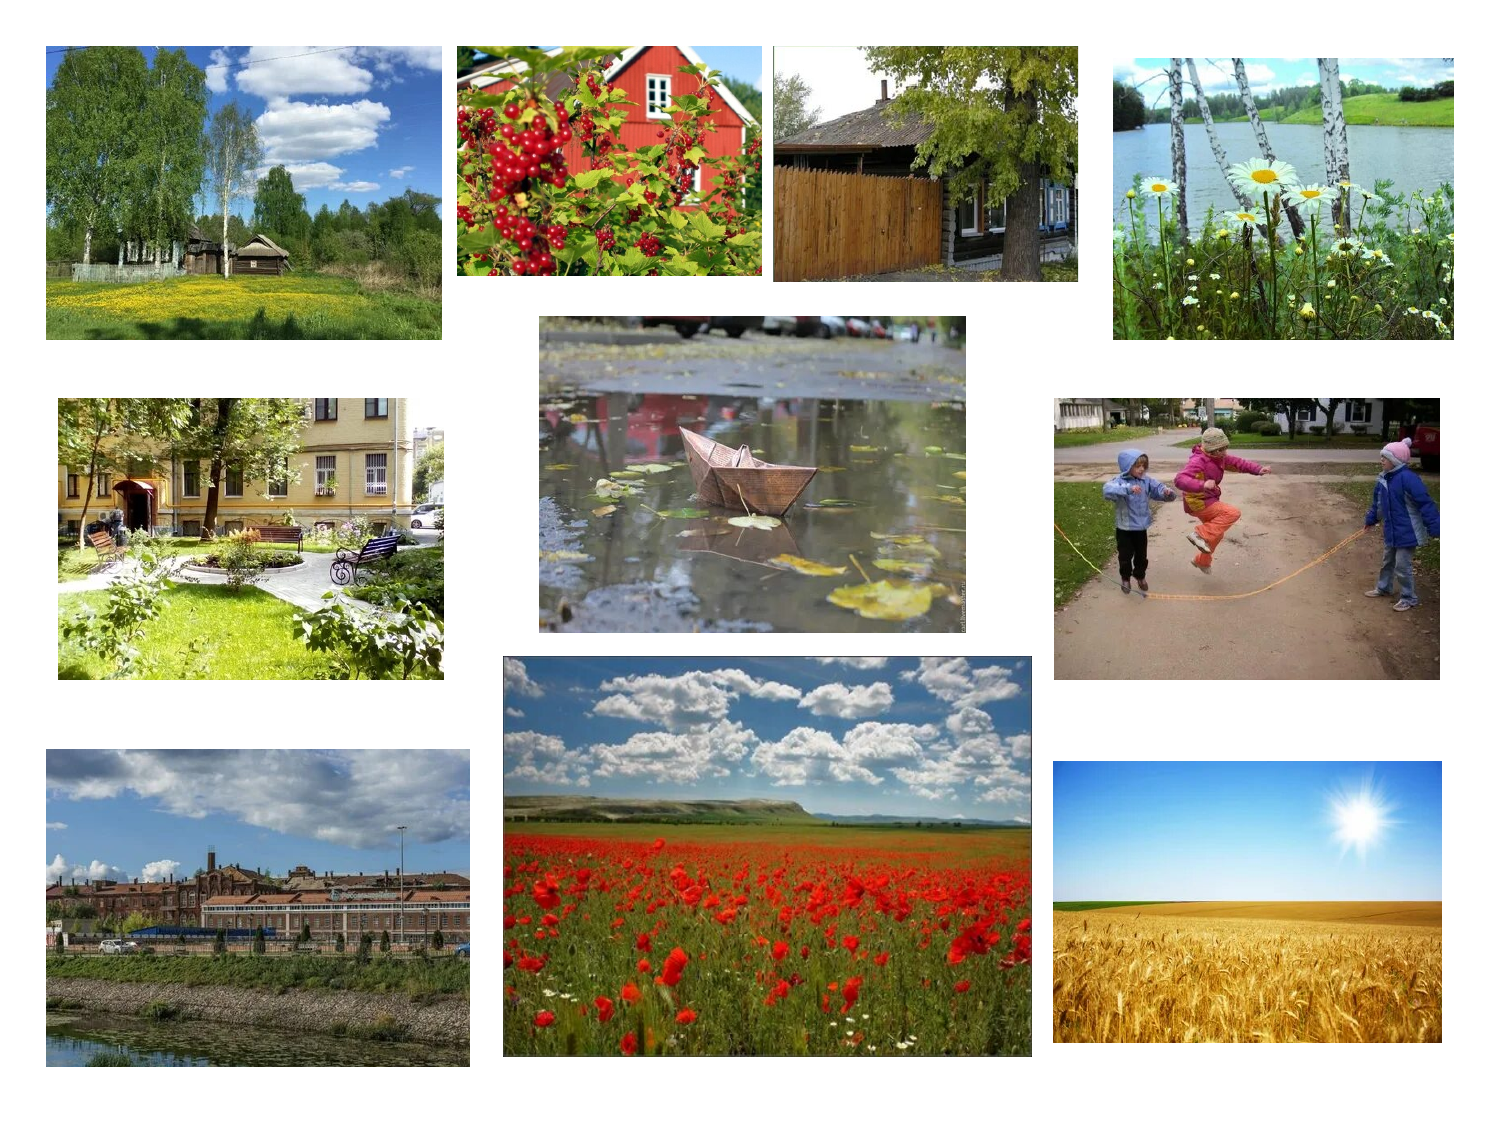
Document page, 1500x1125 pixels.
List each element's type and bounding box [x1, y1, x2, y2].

picture [1053, 761, 1442, 1044]
picture [58, 398, 444, 680]
picture [456, 46, 762, 276]
picture [773, 46, 1079, 282]
picture [538, 316, 966, 633]
picture [503, 656, 1032, 1058]
picture [46, 46, 443, 341]
picture [46, 749, 470, 1067]
picture [1113, 58, 1454, 341]
picture [1054, 398, 1440, 680]
